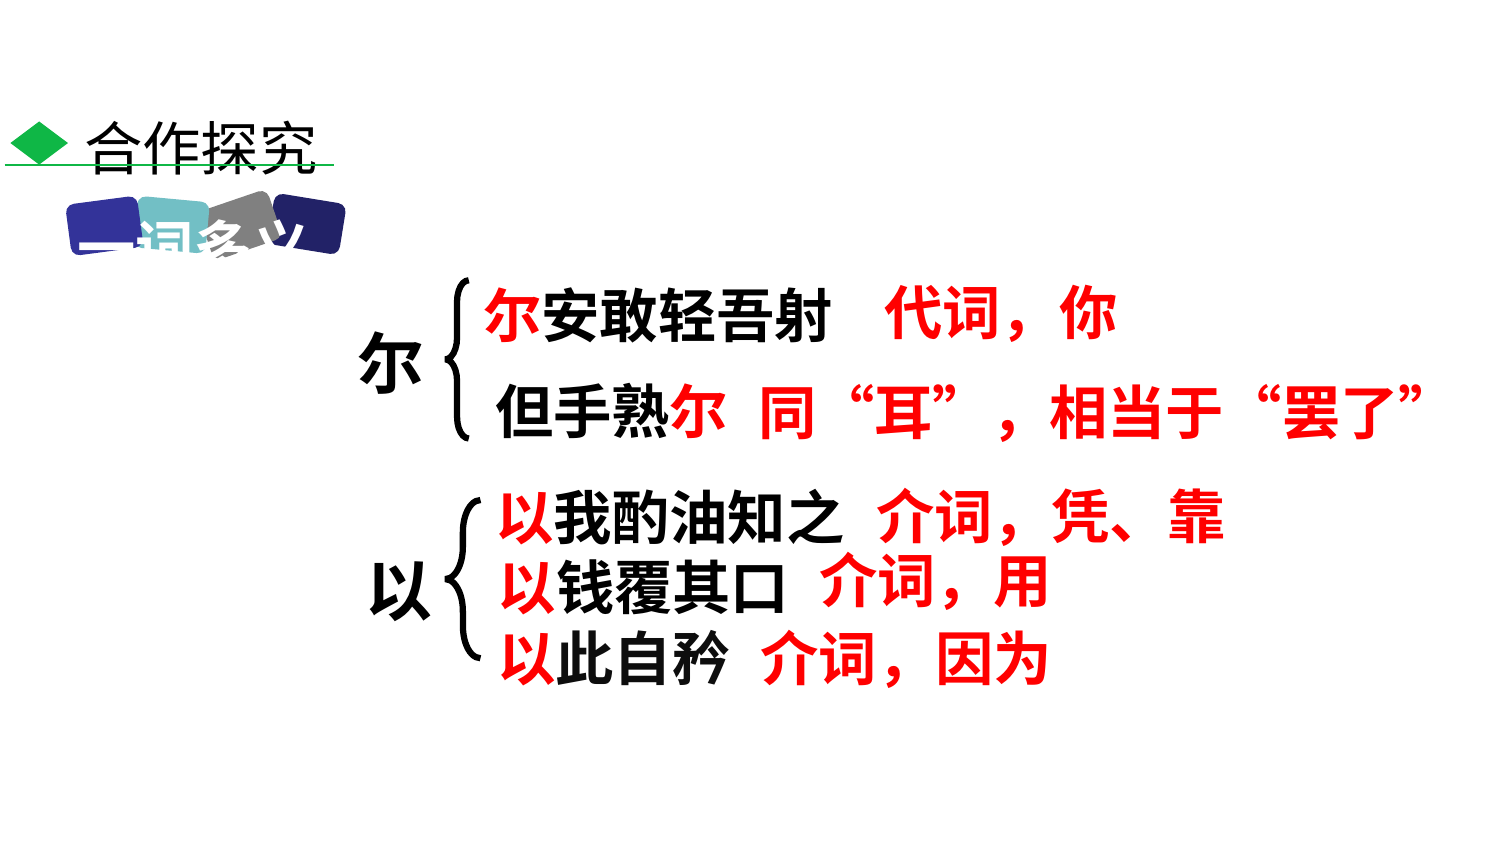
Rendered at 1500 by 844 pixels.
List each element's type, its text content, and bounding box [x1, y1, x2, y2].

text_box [62, 183, 349, 290]
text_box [4, 104, 334, 191]
text_box 以此自矜 [482, 614, 745, 699]
text_box 同“耳”，相当于“罢了” [743, 368, 1500, 454]
text_box 介词，用 [804, 537, 1068, 622]
text_box 但手熟尔 [480, 368, 743, 453]
text_box 介词，凭、靠 [861, 472, 1314, 558]
text_box 以 [350, 554, 448, 623]
text_box [445, 499, 481, 659]
text_box 尔安敢轻吾射 [468, 271, 932, 357]
text_box [445, 279, 469, 440]
text_box 以我酌油知之 [480, 473, 861, 559]
text_box 介词，因为 [745, 614, 1067, 699]
text_box 尔 [342, 327, 441, 396]
text_box 代词，你 [869, 268, 1133, 354]
text_box 以钱覆其口 [482, 543, 804, 614]
